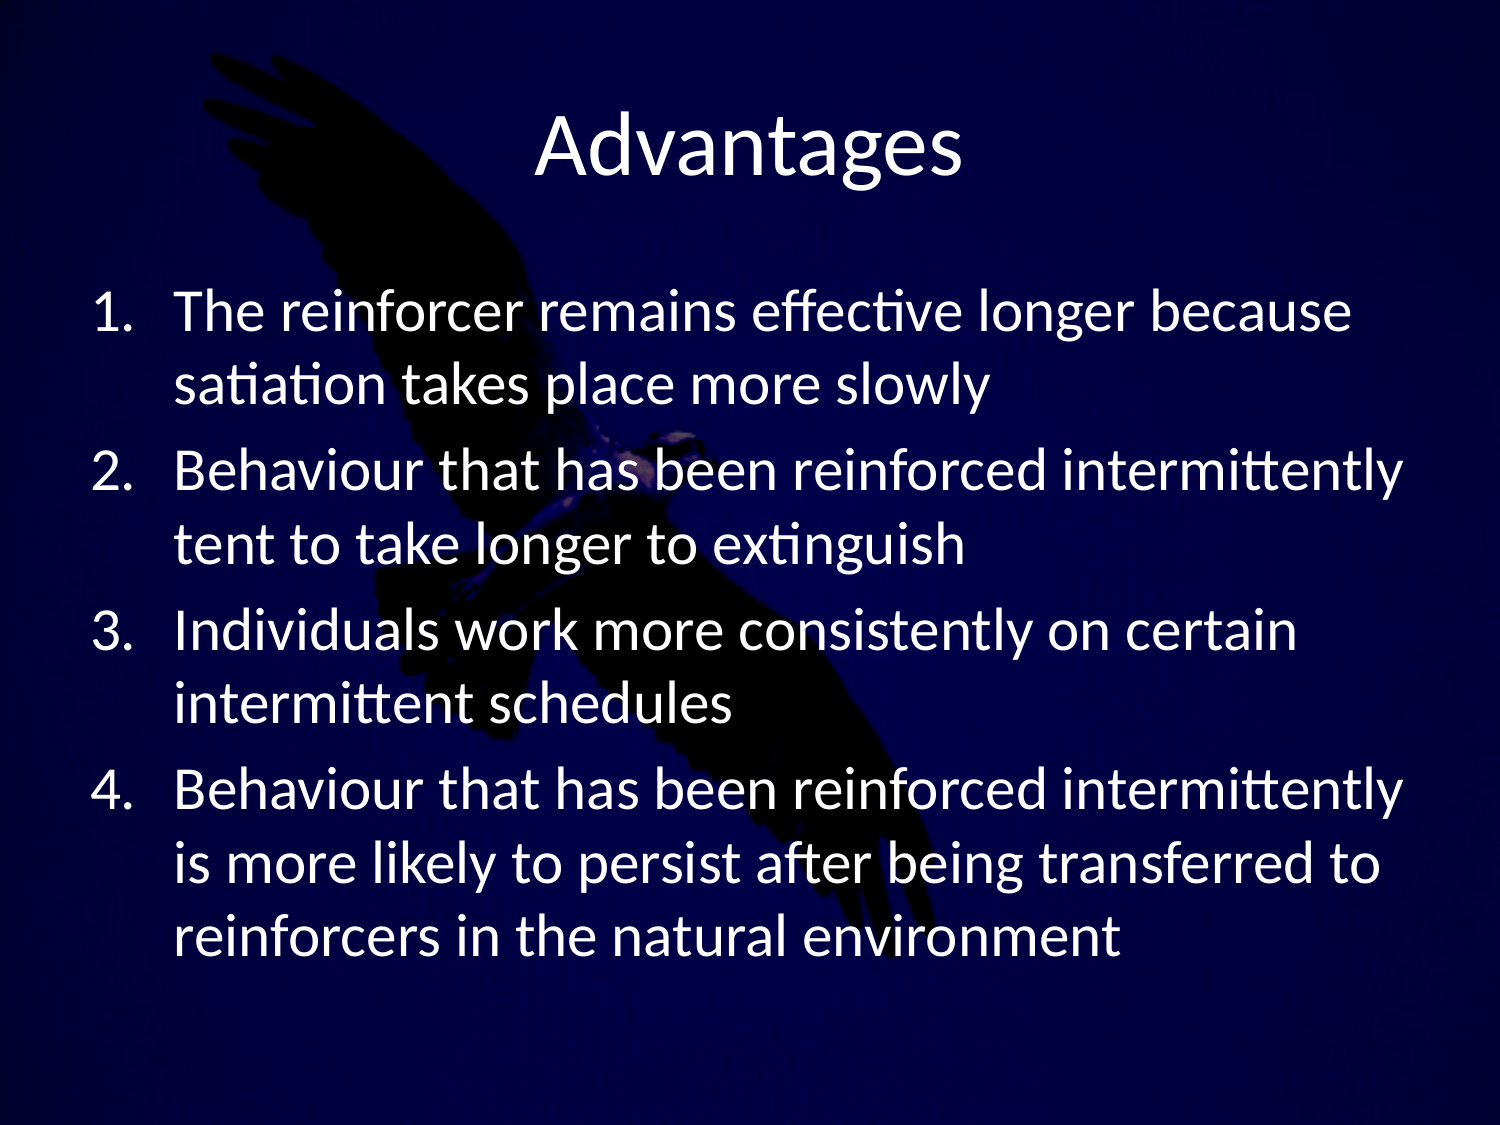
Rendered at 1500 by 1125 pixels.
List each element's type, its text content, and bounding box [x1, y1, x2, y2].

list The reinforcer remains effective longer because satiation takes place more slowly Behaviour that has been reinforced intermittently tent to take longer to extinguish Individuals work more consistently on certain intermittent schedules Behaviour that has been reinforced intermittently is more likely to persist after being transferred to reinforcers in the natural environment [75, 262, 1425, 1005]
title Advantages [75, 45, 1425, 233]
picture [0, 0, 1500, 1125]
